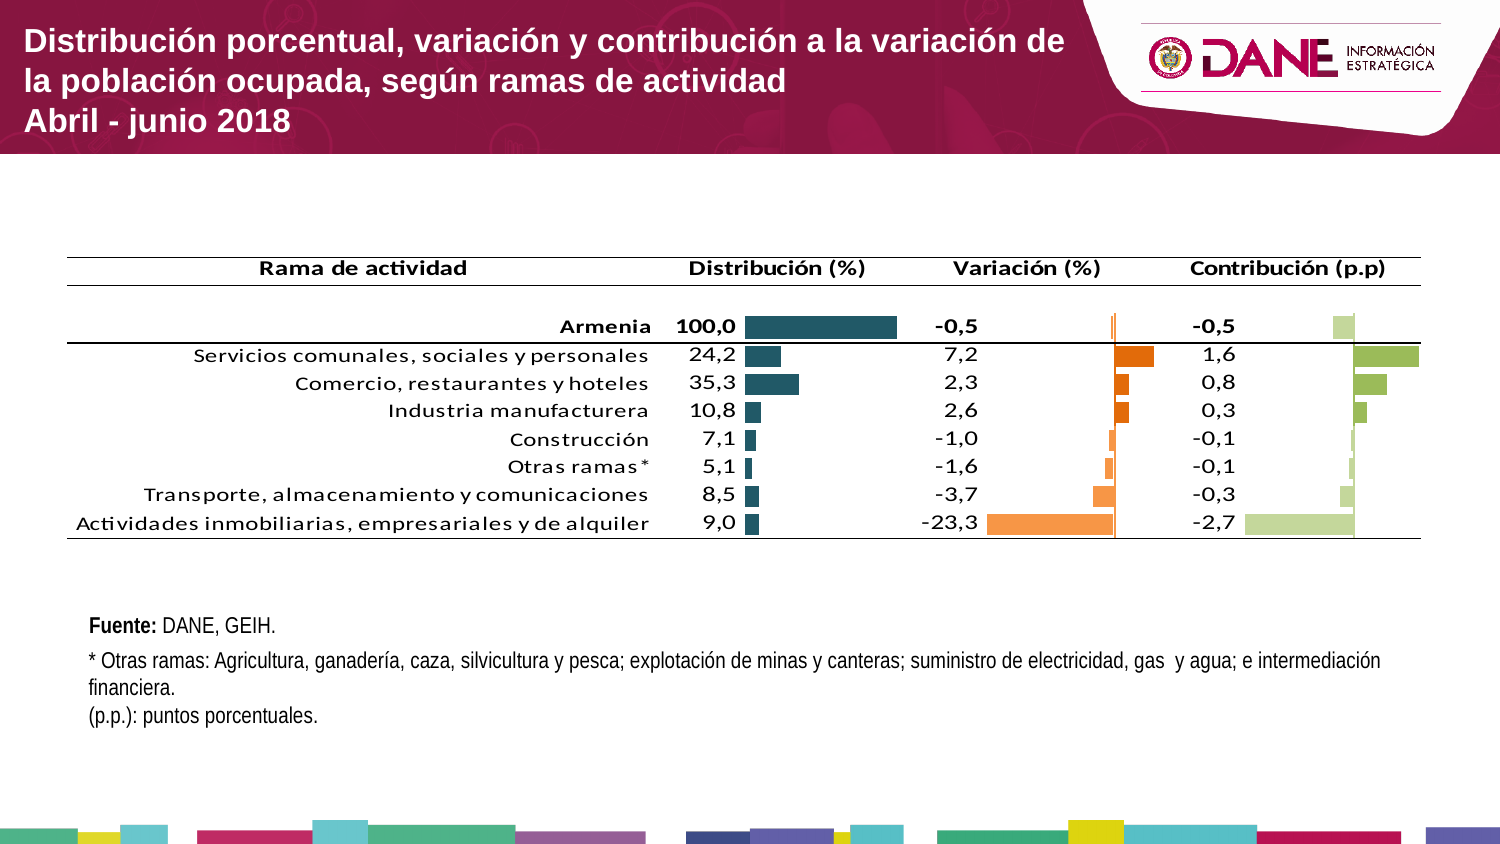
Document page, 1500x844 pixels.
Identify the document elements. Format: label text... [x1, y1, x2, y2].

picture [1081, 148, 1500, 154]
text_box Fuente: DANE, GEIH. [77, 602, 292, 645]
picture [0, 820, 1500, 844]
text_box * Otras ramas: Agricultura, ganadería, caza, silvicultura y pesca; explotación de minas y canteras; suministro de electricidad, gas y agua; e intermediación financiera. (p.p.): puntos porcentuales. [76, 638, 1436, 763]
text_box Distribución porcentual, variación y contribución a la variación de la población ocupada, según ramas de actividad Abril - junio 2018 [0, 3, 1081, 155]
picture [1139, 15, 1442, 101]
picture [66, 256, 1424, 541]
